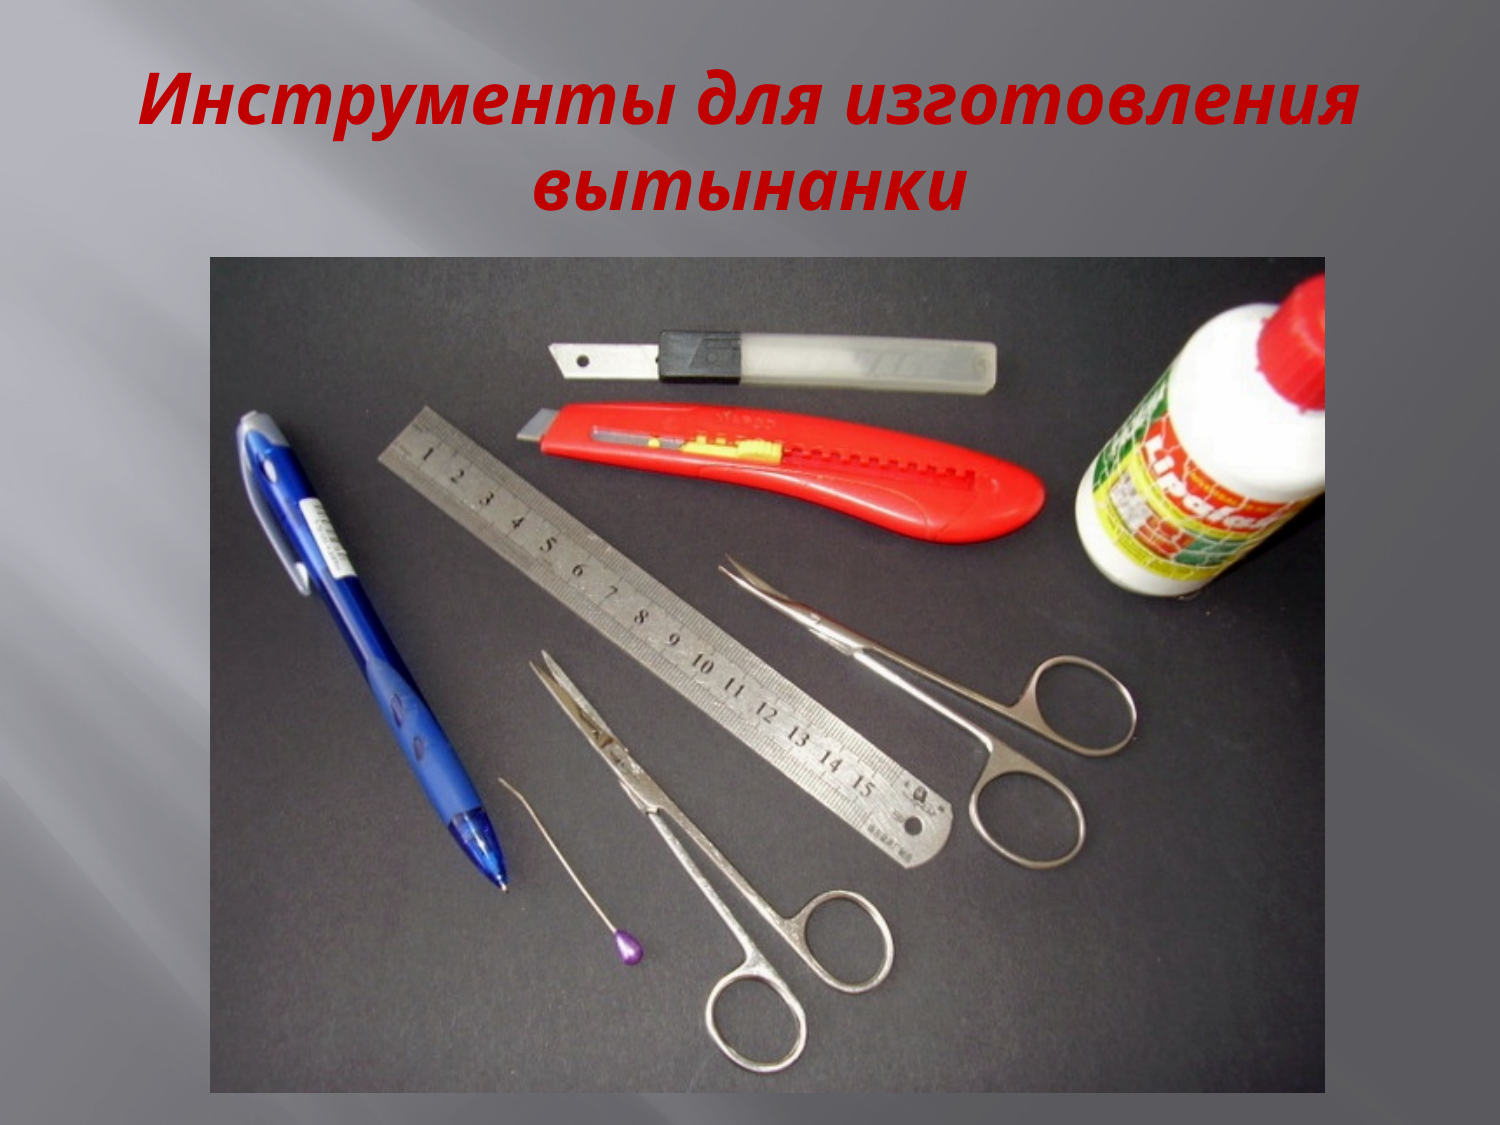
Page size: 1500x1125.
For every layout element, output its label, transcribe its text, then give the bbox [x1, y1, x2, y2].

title Инструменты для изготовления вытынанки [75, 45, 1425, 233]
picture [210, 257, 1325, 1093]
